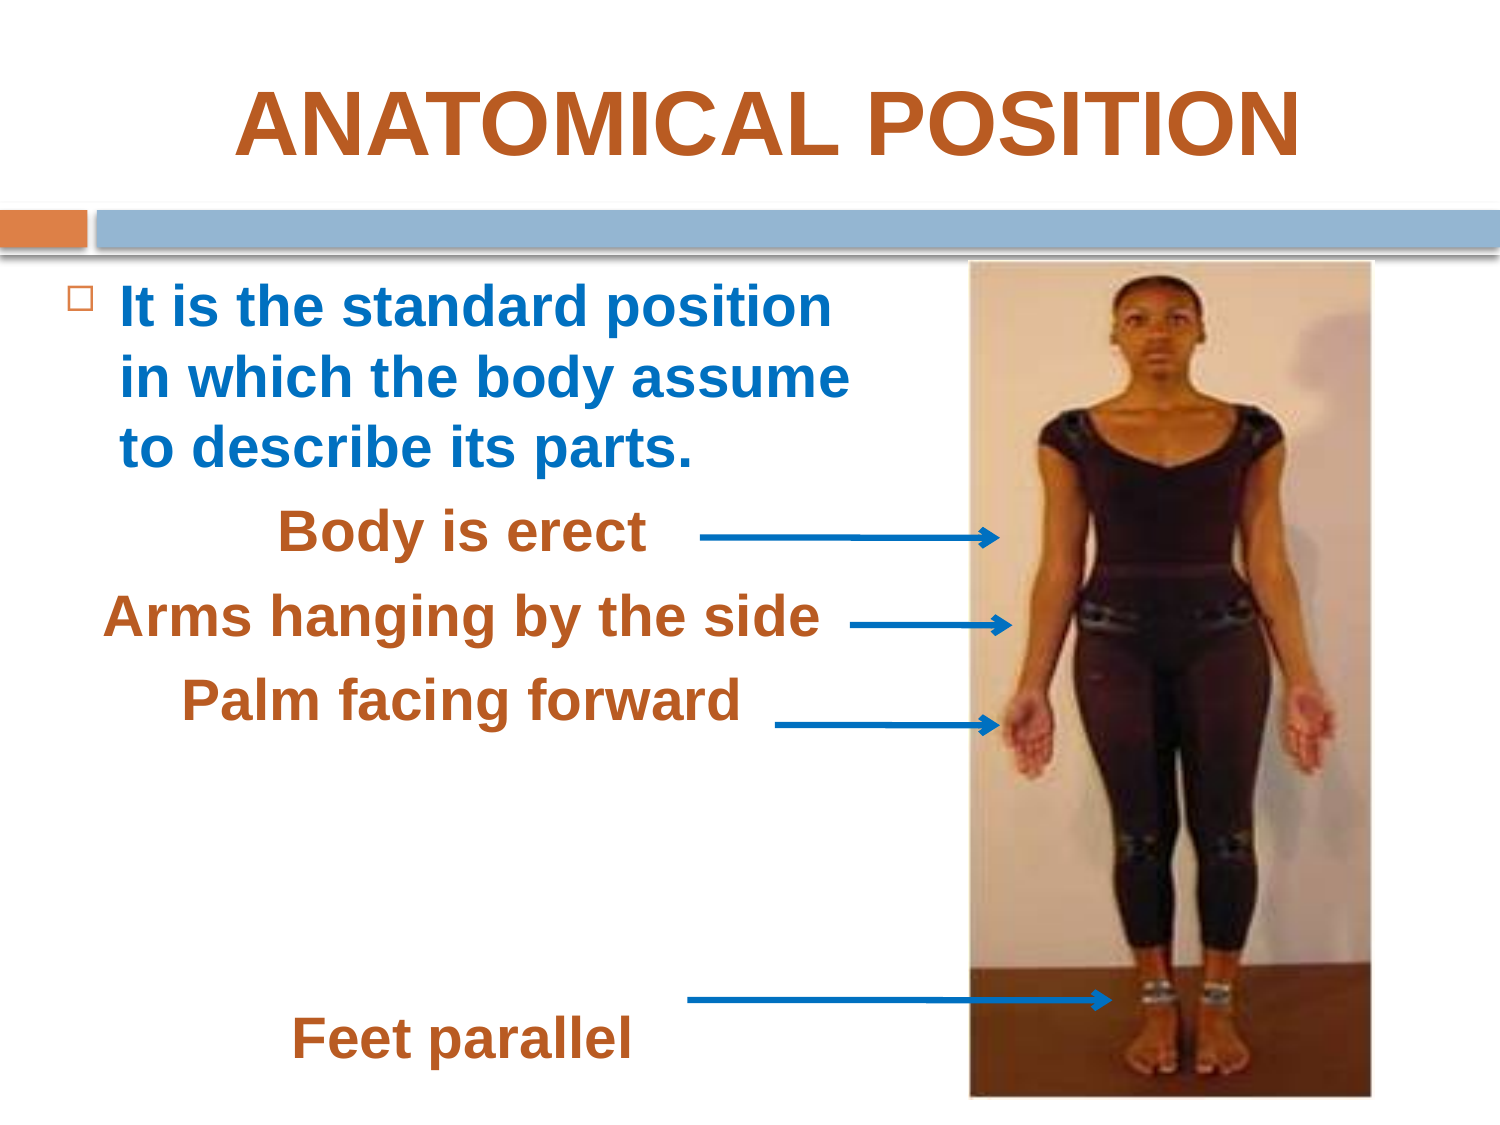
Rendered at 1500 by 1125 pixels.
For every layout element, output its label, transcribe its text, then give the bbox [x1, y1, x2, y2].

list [968, 260, 1376, 1101]
title ANATOMICAL POSITION [99, 37, 1438, 200]
list It is the standard position in which the body assume to describe its parts. Body is erect Arms hanging by the side Palm facing forward Feet parallel [50, 260, 875, 1088]
